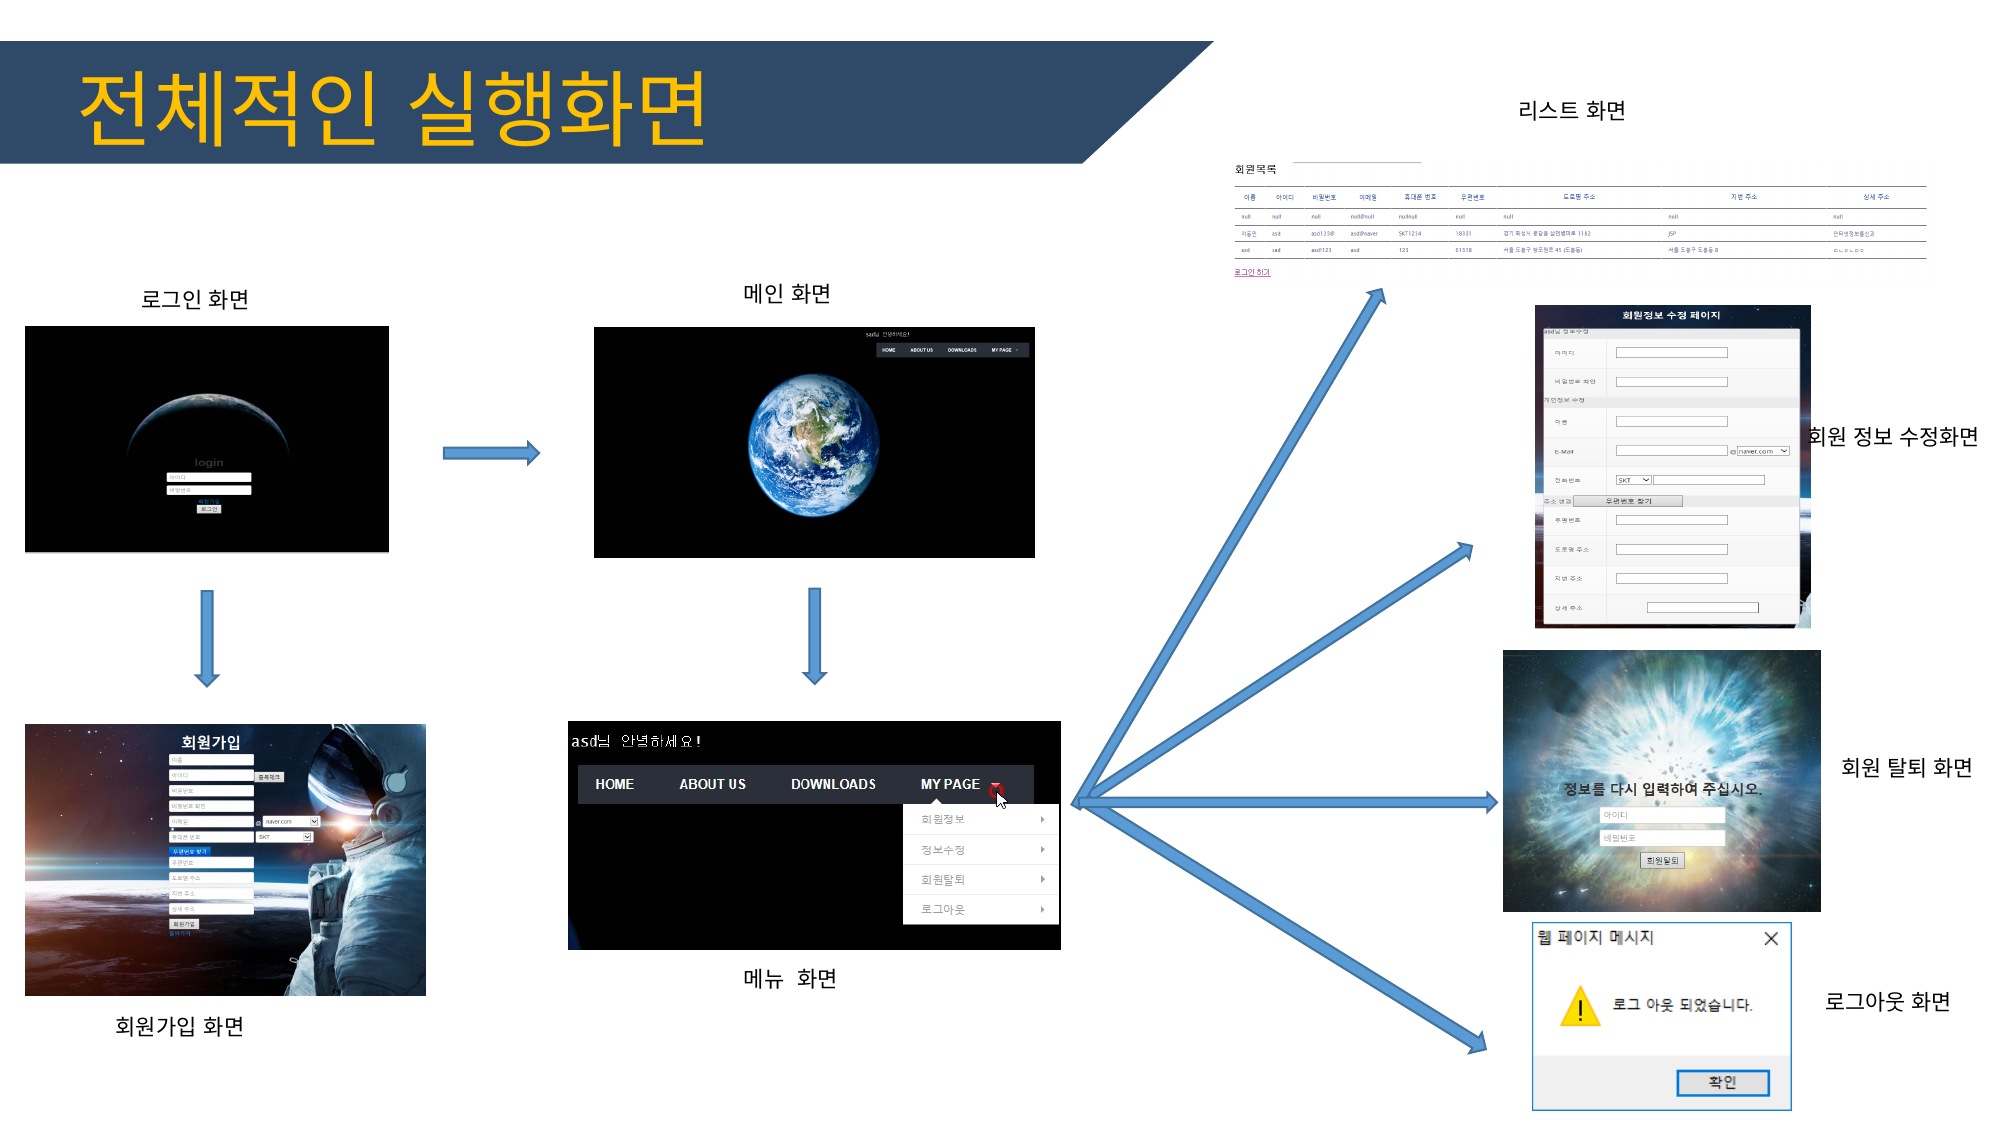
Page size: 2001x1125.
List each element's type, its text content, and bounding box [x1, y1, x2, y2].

text_box 회원 정보 수정화면 [1811, 419, 2000, 464]
title 전체적인 실행화면 [0, 51, 1075, 163]
text_box [442, 439, 541, 467]
text_box [1077, 790, 1499, 815]
text_box [1070, 287, 1387, 811]
picture [25, 724, 426, 996]
text_box [193, 590, 221, 688]
text_box 회원 탈퇴 화면 [1826, 750, 2000, 795]
text_box 메뉴 화면 [729, 960, 1091, 1000]
text_box 리스트 화면 [1503, 93, 1865, 132]
picture [1532, 922, 1792, 1111]
picture [1503, 650, 1821, 912]
picture [568, 721, 1061, 950]
picture [1535, 305, 1811, 629]
text_box 로그아웃 화면 [1810, 984, 2000, 1029]
text_box 메인 화면 [729, 276, 1091, 315]
text_box 회원가입 화면 [100, 1009, 462, 1049]
text_box [1091, 541, 1474, 796]
picture [25, 326, 389, 554]
picture [594, 327, 1035, 558]
text_box [1085, 809, 1488, 1055]
picture [1232, 162, 1935, 284]
text_box 로그인 화면 [126, 282, 488, 321]
text_box [801, 587, 829, 686]
